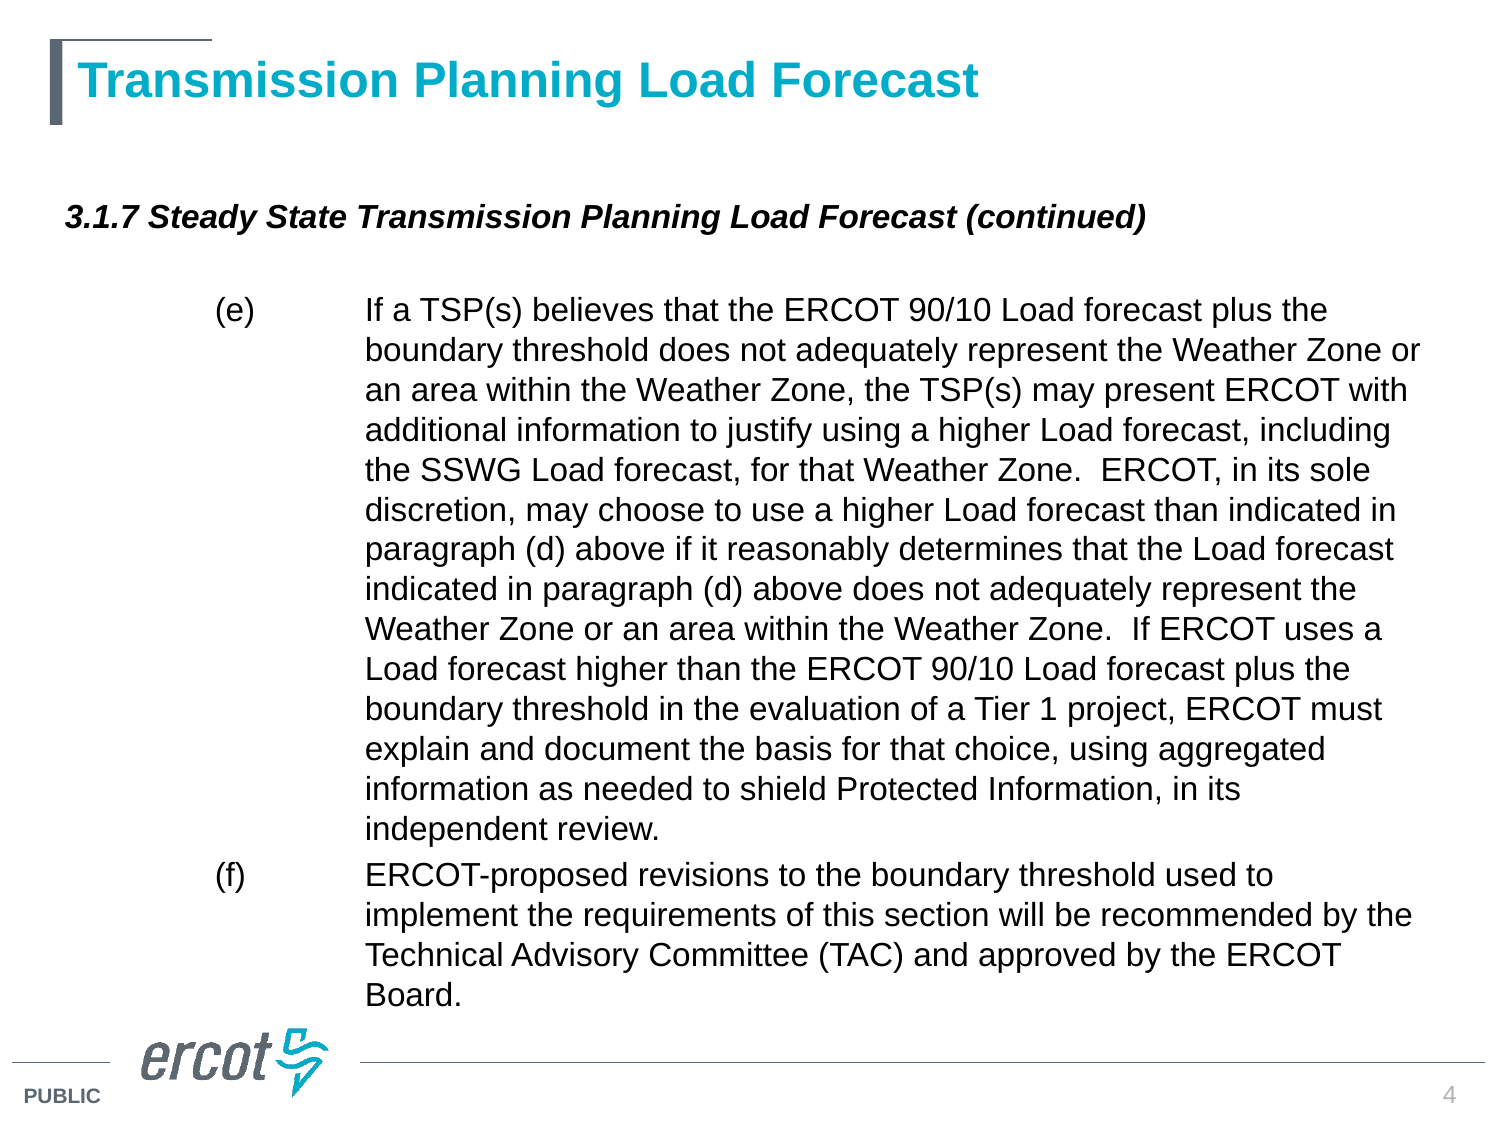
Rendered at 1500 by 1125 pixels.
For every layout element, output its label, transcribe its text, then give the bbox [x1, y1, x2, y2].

title Transmission Planning Load Forecast [62, 39, 1450, 187]
slide_number 4 [1412, 1076, 1488, 1112]
picture [137, 1024, 332, 1100]
list 3.1.7 Steady State Transmission Planning Load Forecast (continued) (e) If a TSP(s) believes that the ERCOT 90/10 Load forecast plus the boundary threshold does not adequately represent the Weather Zone or an area within the Weather Zone, the TSP(s) may present ERCOT with additional information to justify using a higher Load forecast, including the SSWG Load forecast, for that Weather Zone. ERCOT, in its sole discretion, may choose to use a higher Load forecast than indicated in paragraph (d) above if it reasonably determines that the Load forecast indicated in paragraph (d) above does not adequately represent the Weather Zone or an area within the Weather Zone. If ERCOT uses a Load forecast higher than the ERCOT 90/10 Load forecast plus the boundary threshold in the evaluation of a Tier 1 project, ERCOT must explain and document the basis for that choice, using aggregated information as needed to shield Protected Information, in its independent review. (f) ERCOT-proposed revisions to the boundary threshold used to implement the requirements of this section will be recommended by the Technical Advisory Committee (TAC) and approved by the ERCOT Board. [50, 187, 1450, 972]
